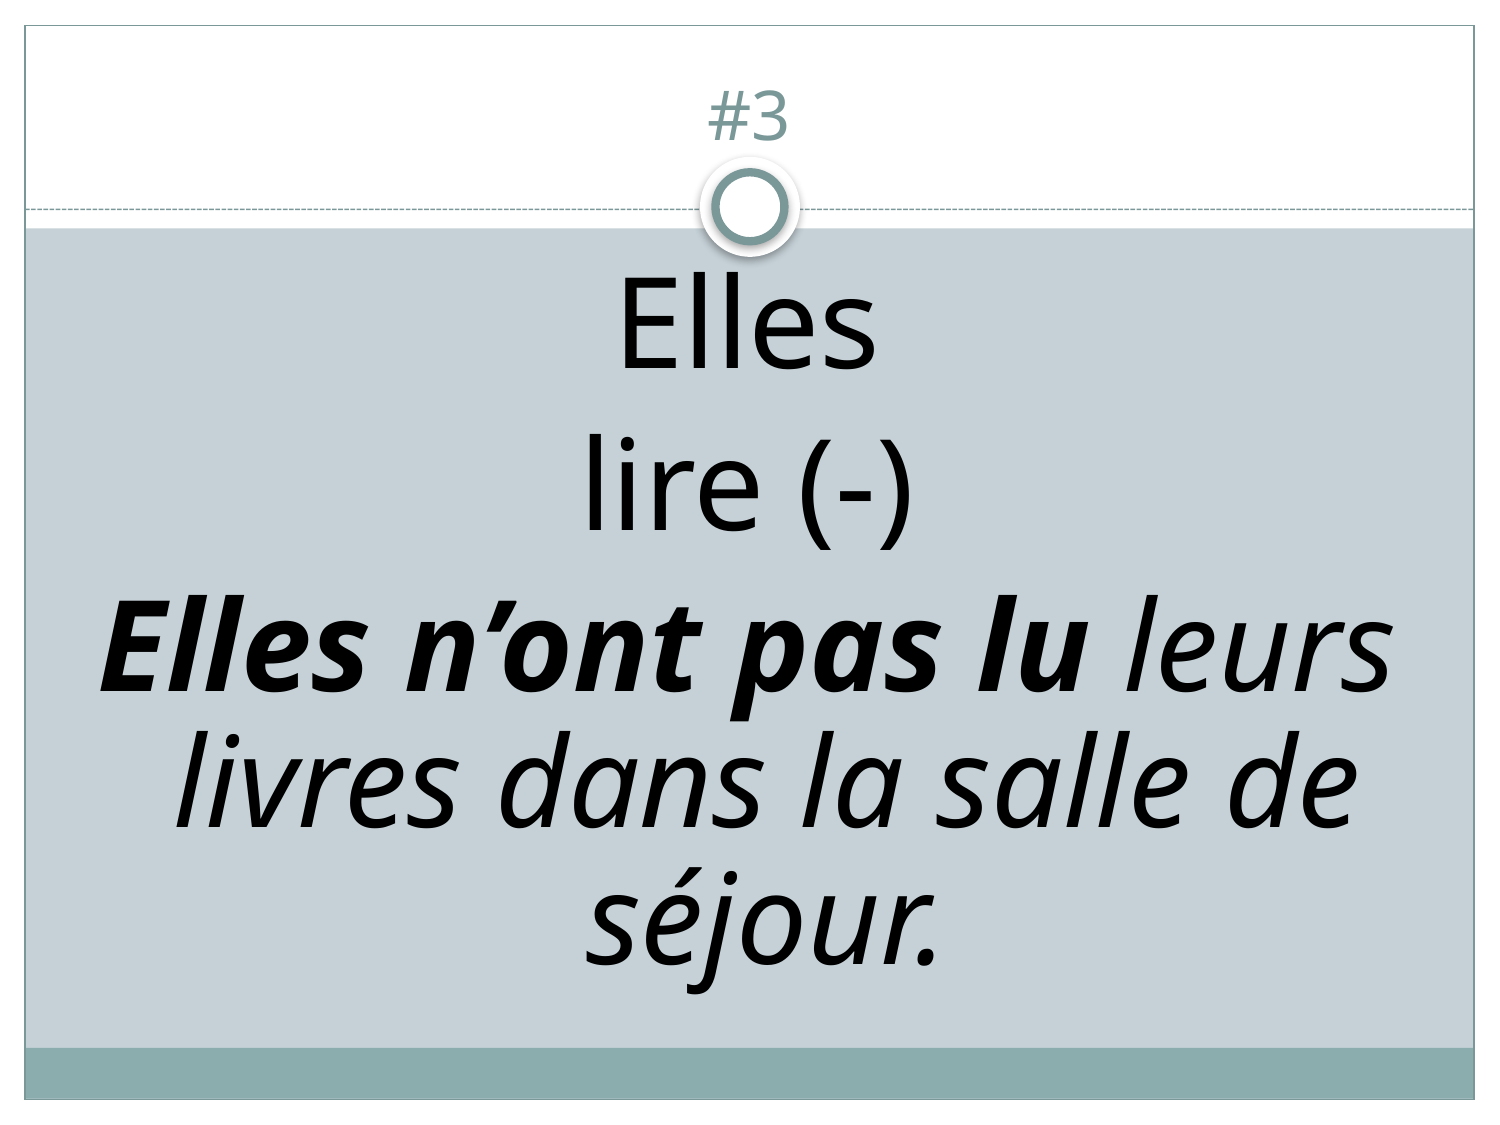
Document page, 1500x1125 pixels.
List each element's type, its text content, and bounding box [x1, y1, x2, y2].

list Elles lire (-) Elles n’ont pas lu leurs livres dans la salle de séjour. [49, 250, 1445, 1001]
title #3 [49, 37, 1450, 162]
